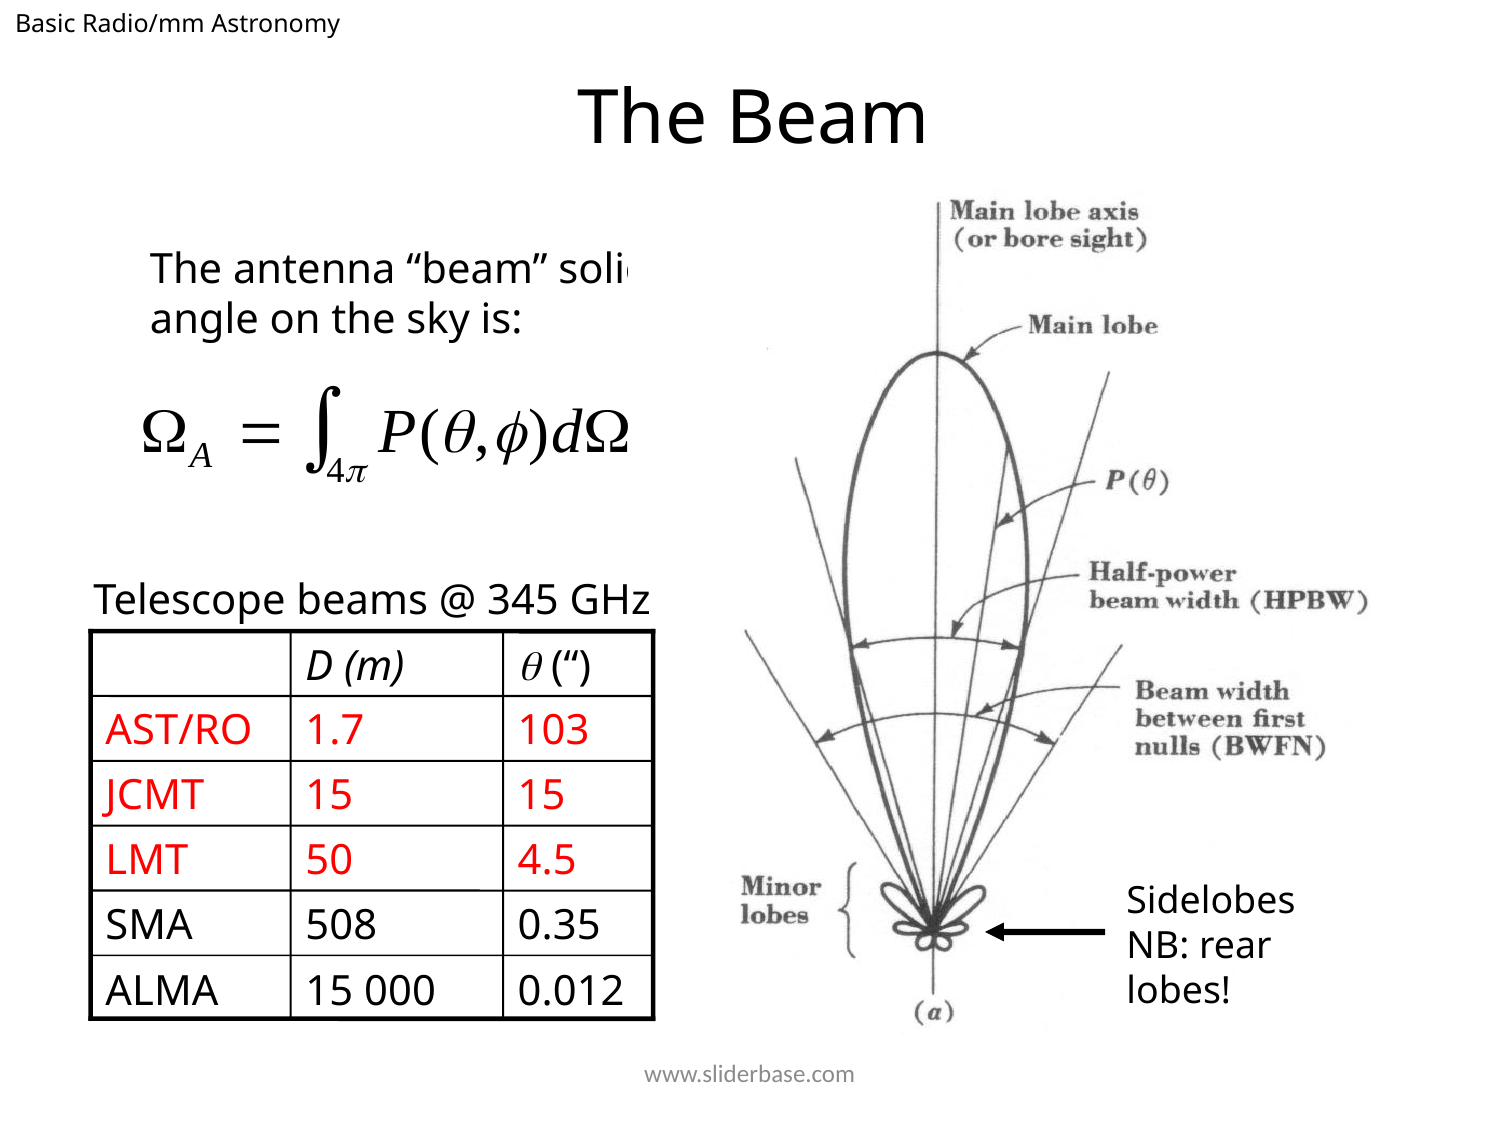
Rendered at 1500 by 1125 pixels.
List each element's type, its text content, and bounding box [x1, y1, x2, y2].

text_box Telescope beams @ 345 GHz [71, 565, 623, 631]
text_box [628, 171, 1389, 1037]
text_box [90, 630, 654, 1022]
text_box Basic Radio/mm Astronomy [0, 0, 382, 75]
text_box The antenna “beam” solid angle on the sky is: [134, 233, 623, 349]
footer www.sliderbase.com [512, 1042, 988, 1103]
text_box The Beam [78, 20, 1429, 208]
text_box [131, 384, 623, 489]
